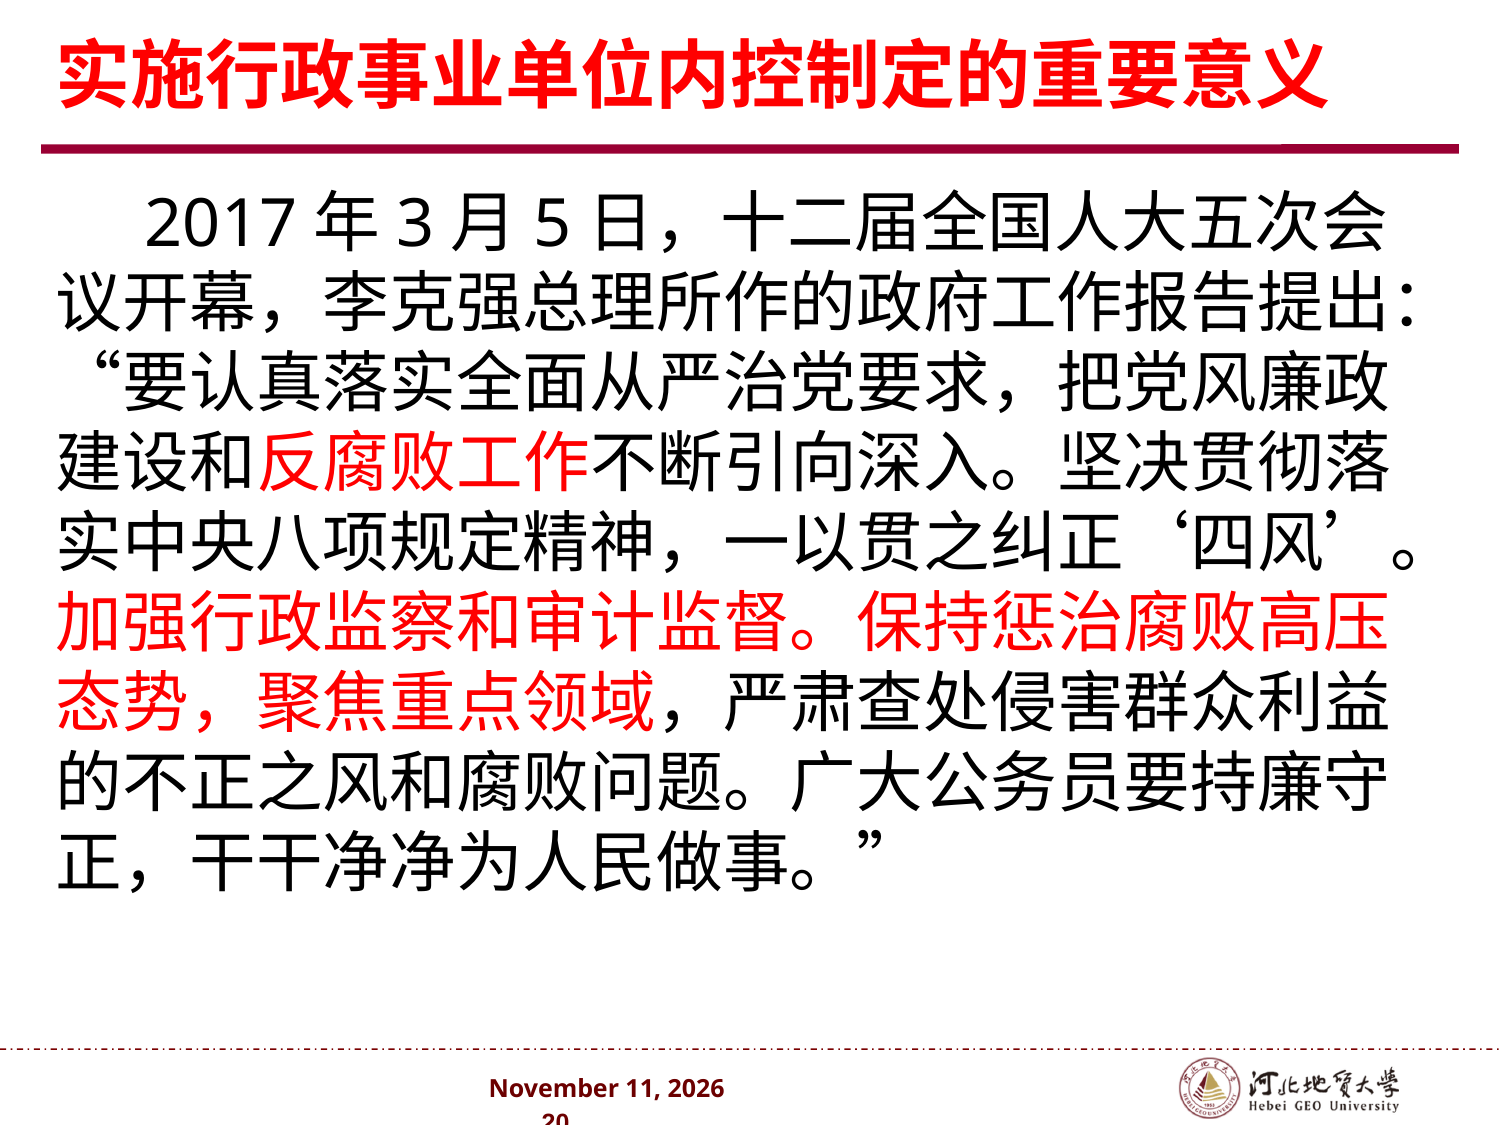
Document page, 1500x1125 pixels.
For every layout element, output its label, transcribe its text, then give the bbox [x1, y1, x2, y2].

title 实施行政事业单位内控制定的重要意义 [40, 18, 1460, 126]
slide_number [473, 1064, 990, 1109]
picture [1159, 1049, 1420, 1125]
list 2017年3月5日，十二届全国人大五次会议开幕，李克强总理所作的政府工作报告提出：“要认真落实全面从严治党要求，把党风廉政建设和反腐败工作不断引向深入。坚决贯彻落实中央八项规定精神，一以贯之纠正‘四风’。加强行政监察和审计监督。保持惩治腐败高压态势，聚焦重点领域，严肃查处侵害群众利益的不正之风和腐败问题。广大公务员要持廉守正，干干净净为人民做事。” [40, 172, 1460, 1036]
